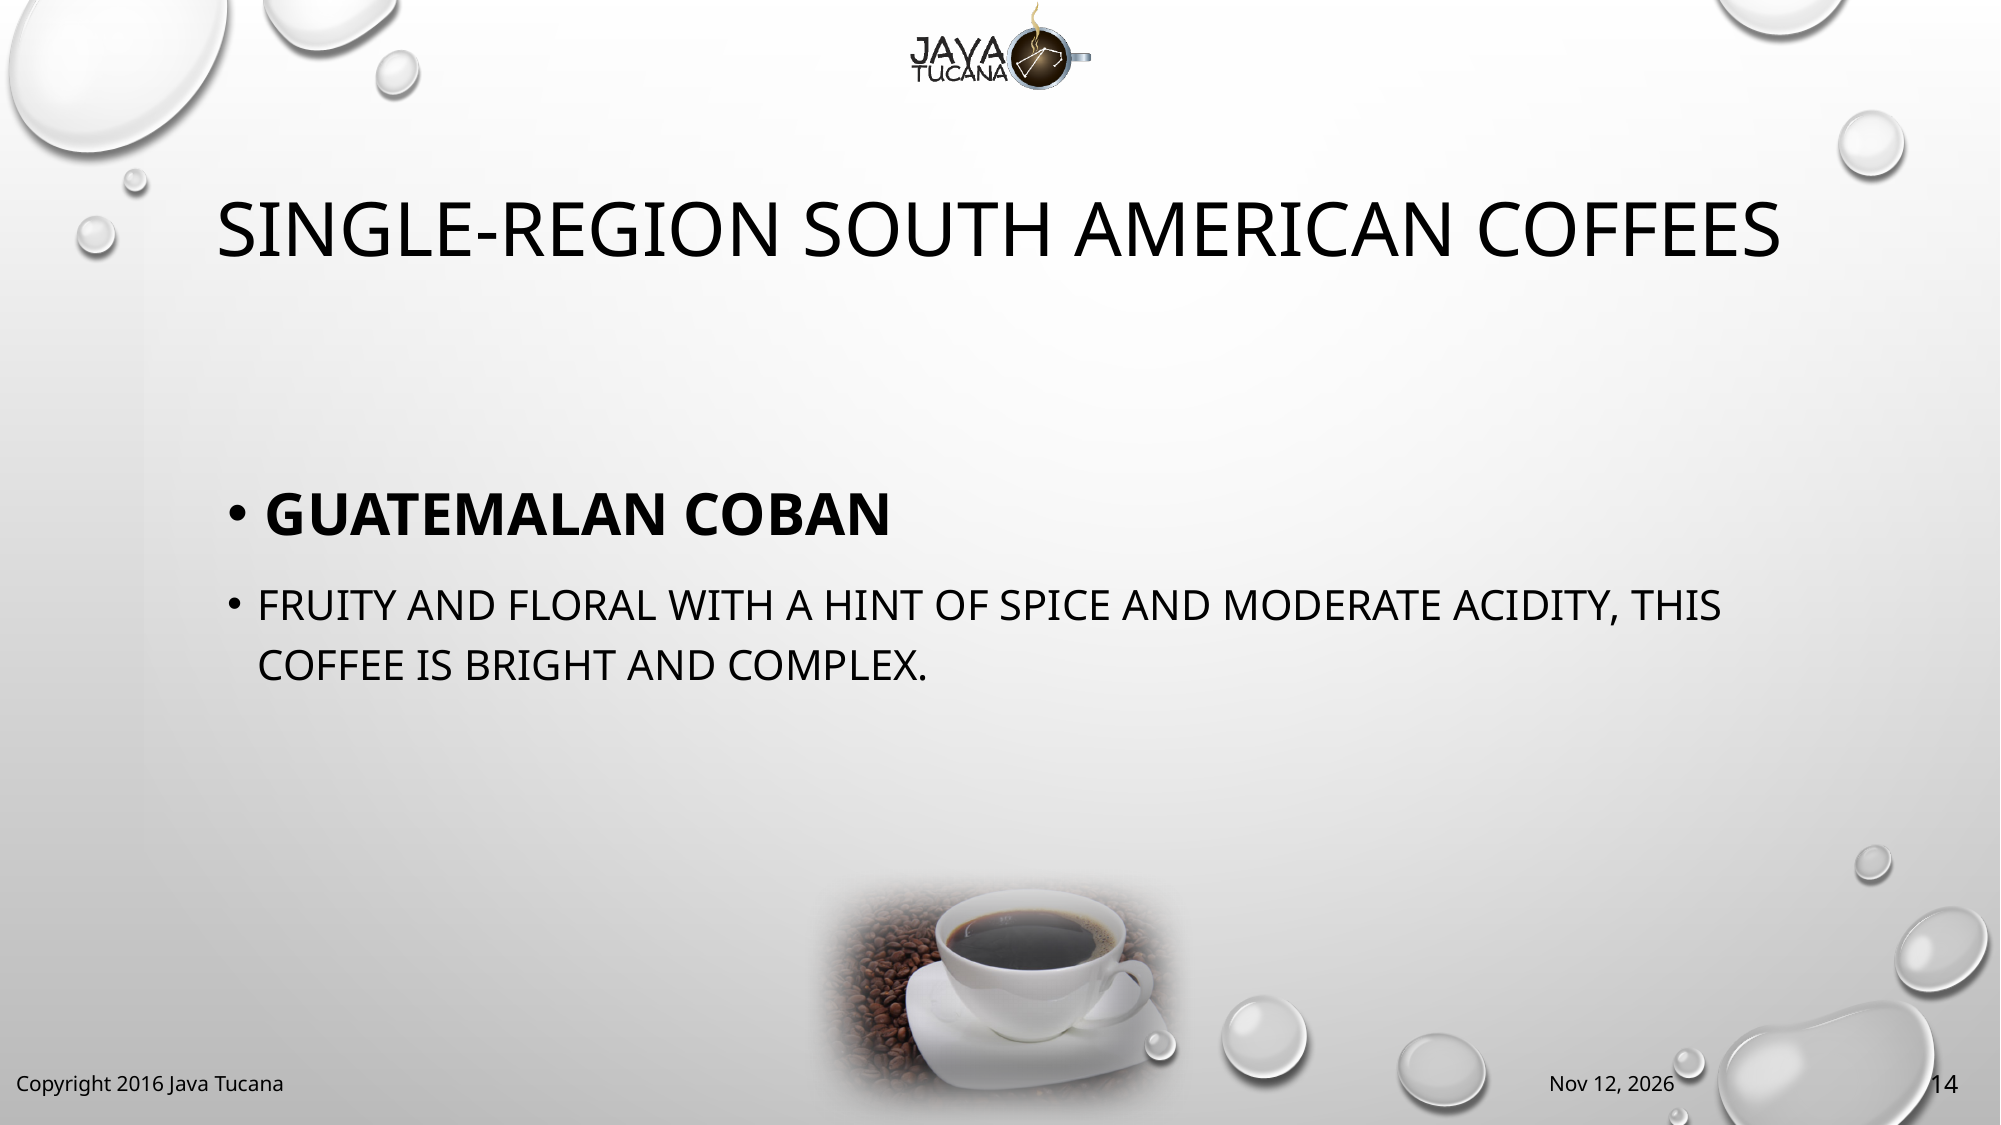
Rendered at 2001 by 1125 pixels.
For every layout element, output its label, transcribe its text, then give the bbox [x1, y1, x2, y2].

list Guatemalan Coban Fruity and floral with a hint of spice and moderate acidity, this coffee is bright and complex. [212, 455, 1788, 825]
slide_number 14 [1848, 1055, 1974, 1116]
picture [0, 0, 2001, 1125]
slide_number 25-May-16 [1239, 1055, 1690, 1116]
footer Copyright 2016 Java Tucana [1, 1055, 1096, 1116]
title Single-region South American coffees [149, 101, 1851, 364]
